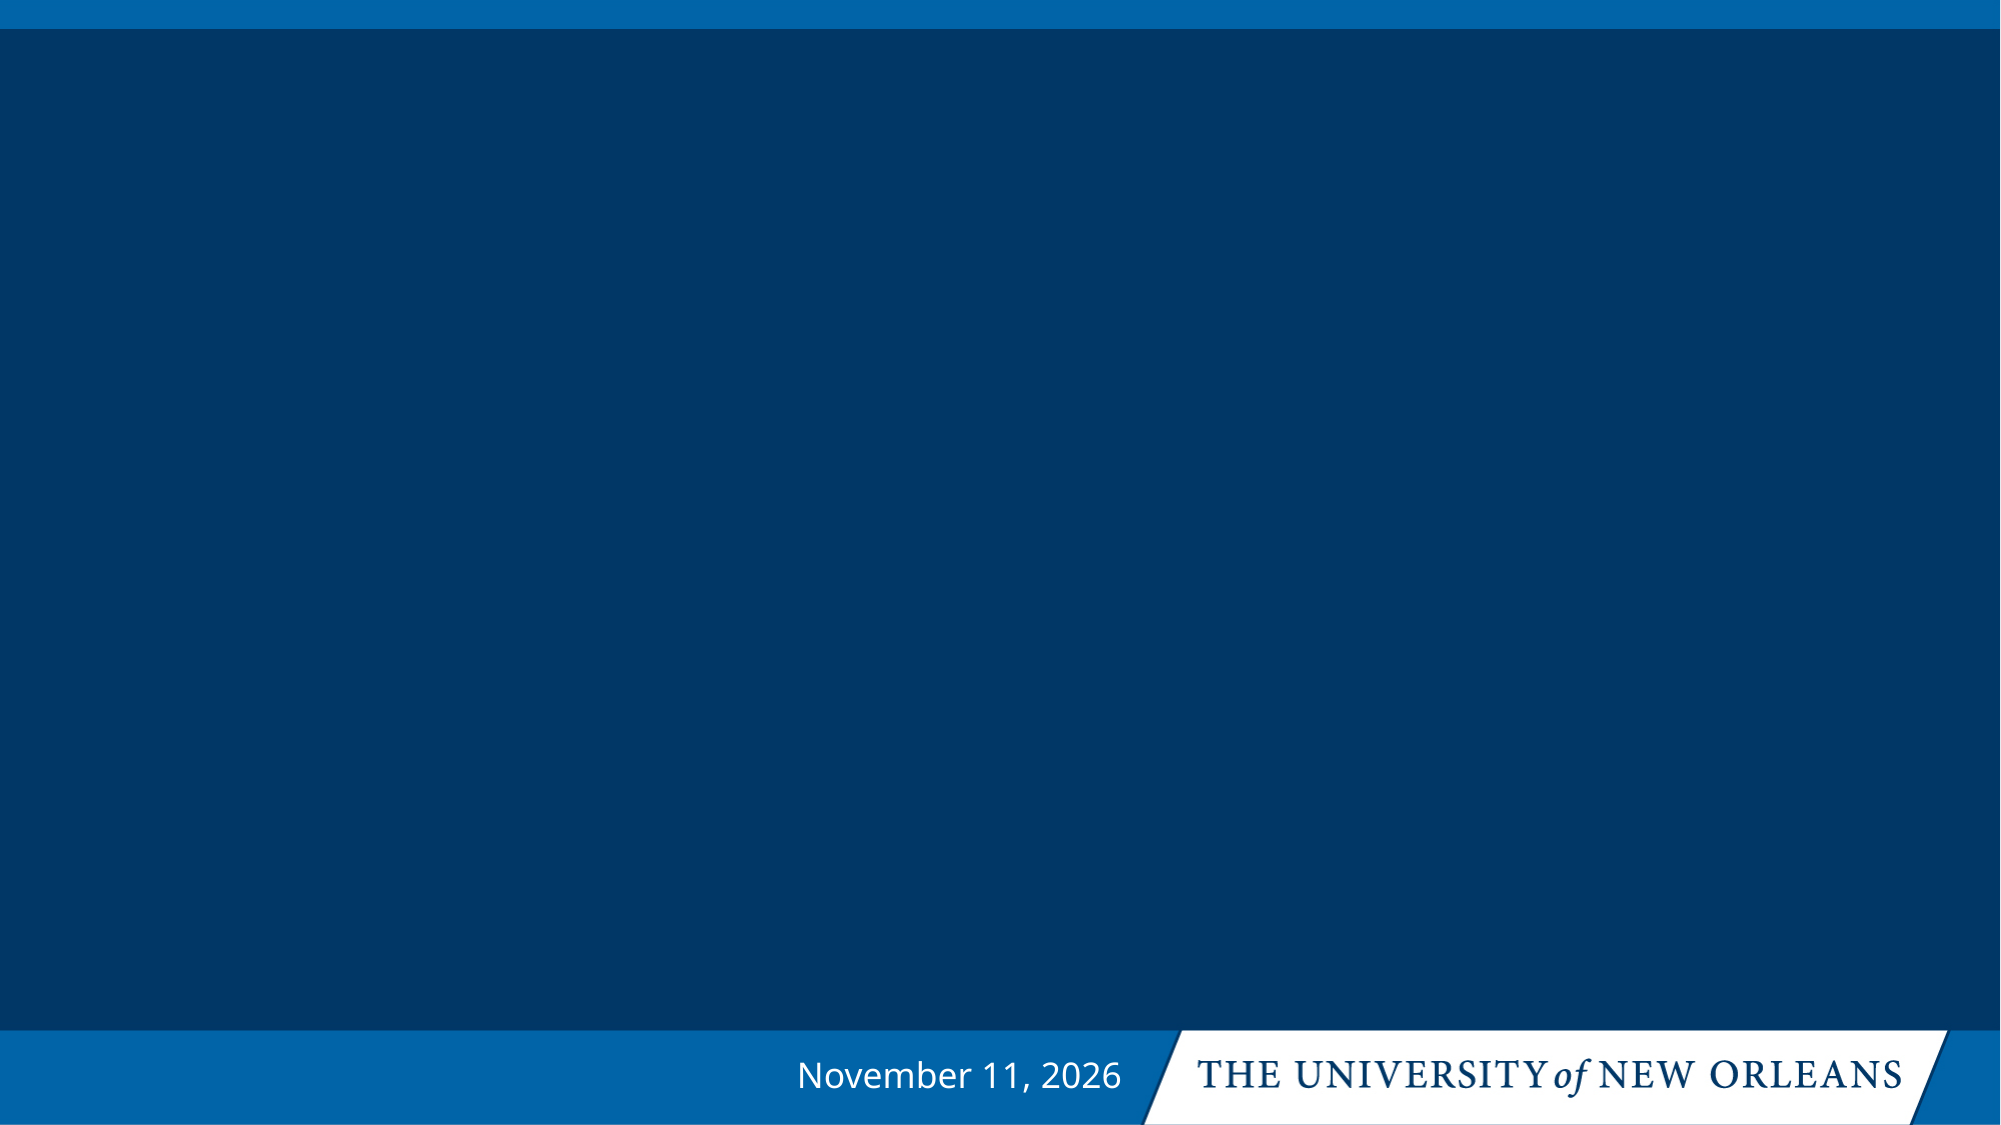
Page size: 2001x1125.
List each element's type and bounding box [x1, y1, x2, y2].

slide_number [686, 1045, 1137, 1106]
picture [0, 0, 2001, 1125]
